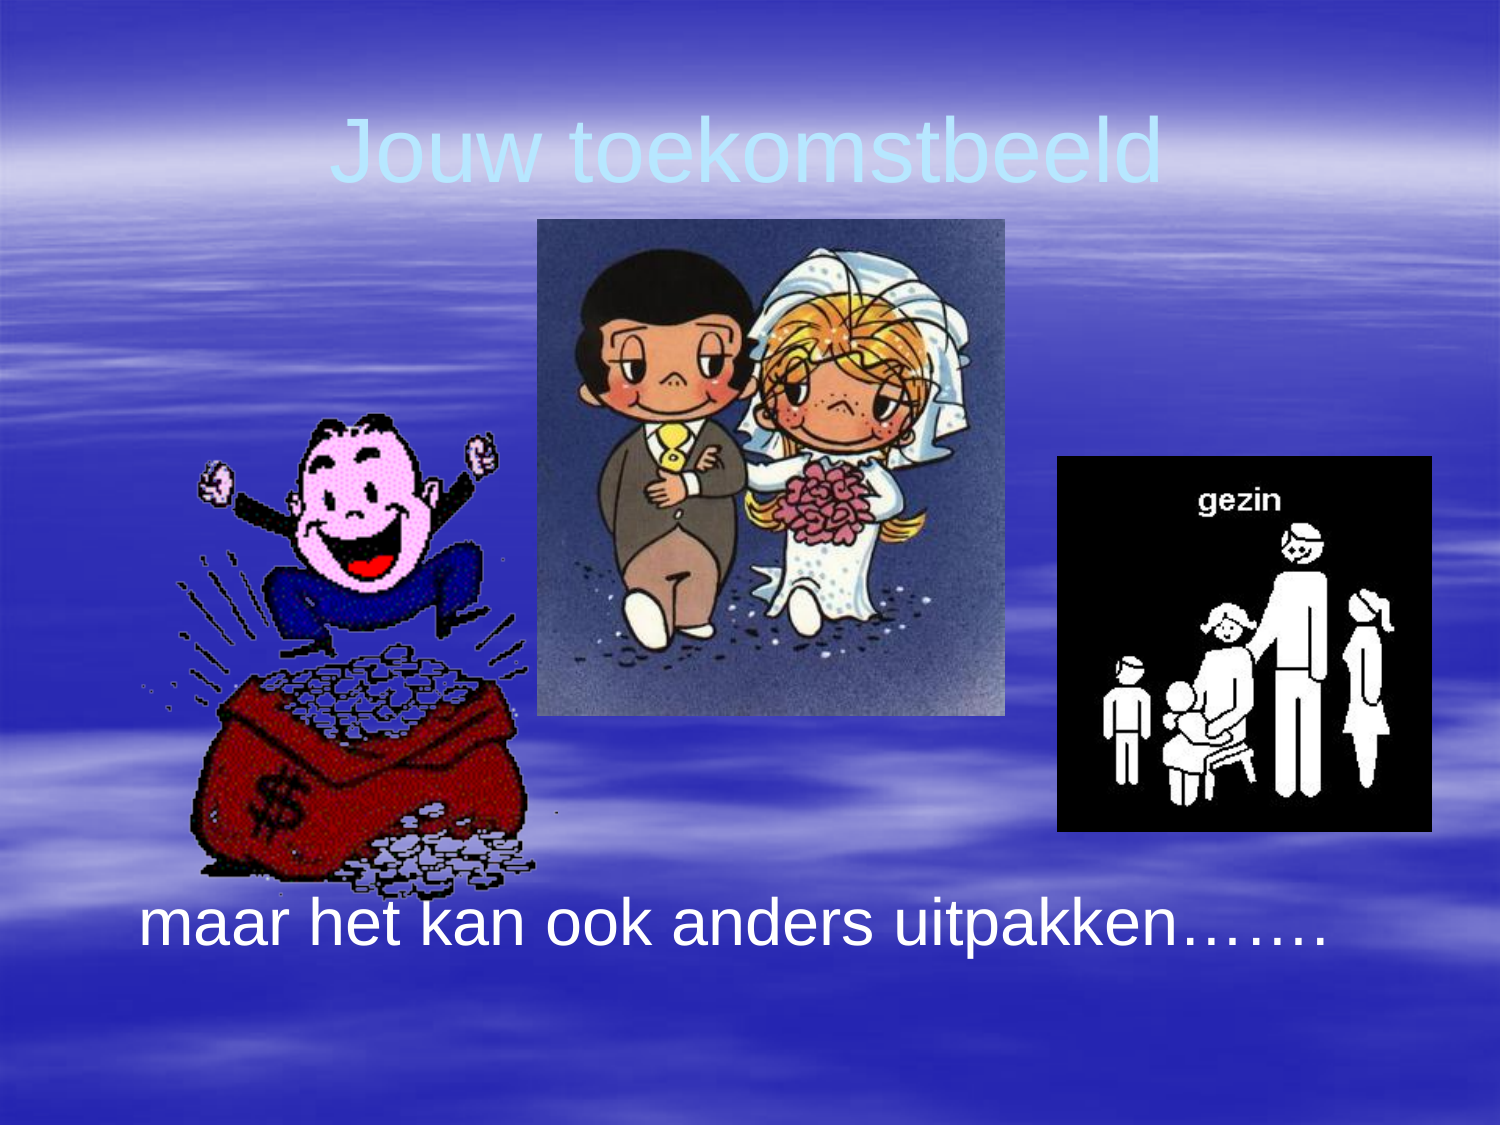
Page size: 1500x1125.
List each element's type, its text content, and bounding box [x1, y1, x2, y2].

picture [135, 219, 1005, 924]
title Jouw toekomstbeeld [49, 37, 1446, 255]
list maar het kan ook anders uitpakken……. [49, 275, 1451, 1001]
picture [1056, 455, 1433, 832]
